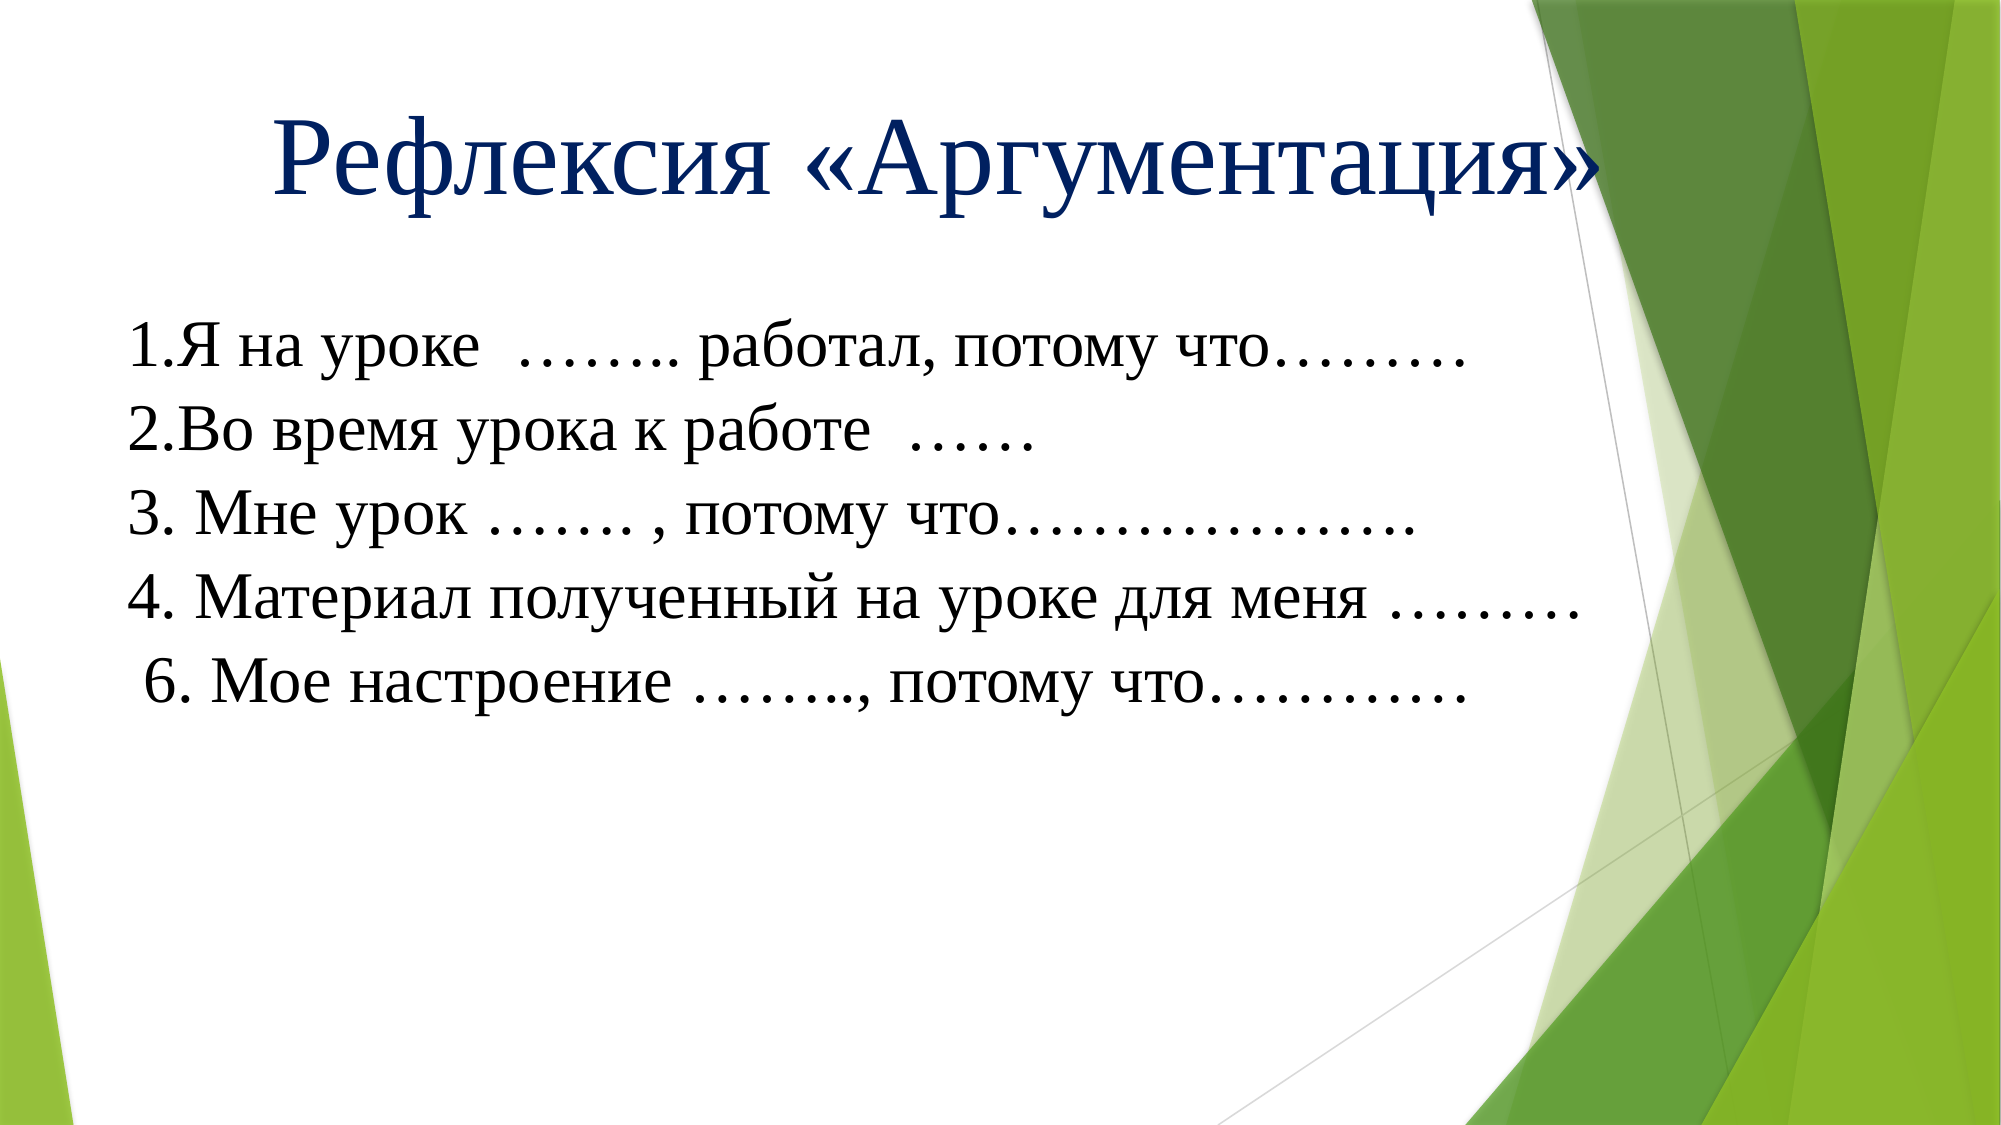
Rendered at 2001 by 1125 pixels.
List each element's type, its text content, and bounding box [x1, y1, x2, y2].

text_box 1.Я на уроке …….. работал, потому что……… 2.Во время урока к работе …… 3. Мне урок ……. , потому что………………. 4. Материал полученный на уроке для меня ……… 6. Мое настроение …….., потому что………… [112, 307, 1729, 723]
text_box Рефлексия «Аргументация» [256, 74, 1777, 270]
